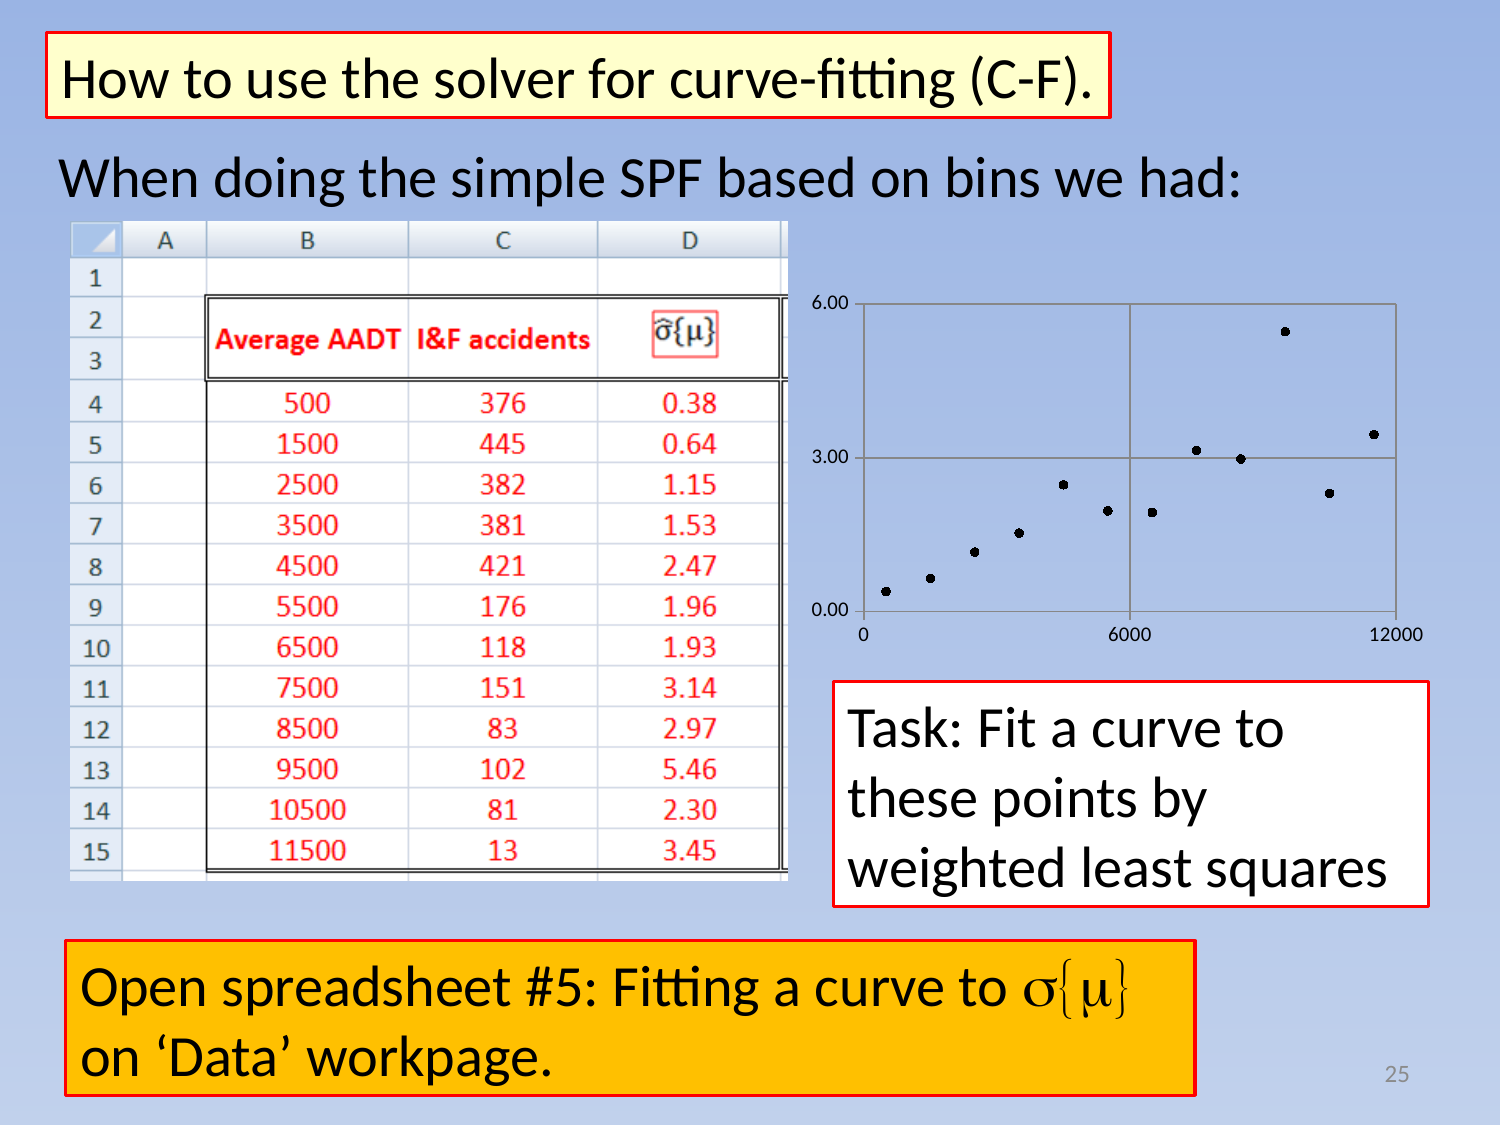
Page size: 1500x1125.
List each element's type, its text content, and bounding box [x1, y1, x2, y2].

slide_number 25 [1074, 1042, 1425, 1103]
picture [69, 221, 788, 881]
text_box How to use the solver for curve-fitting (C-F). [46, 32, 1111, 118]
chart [798, 286, 1437, 655]
footer SPF workshop February 2014, UBCO [512, 1096, 988, 1103]
text_box Task: Fit a curve to these points by weighted least squares [833, 681, 1429, 907]
text_box When doing the simple SPF based on bins we had: [43, 132, 1259, 217]
text_box Open spreadsheet #5: Fitting a curve to s{m} on ‘Data’ workpage. [65, 940, 1196, 1096]
